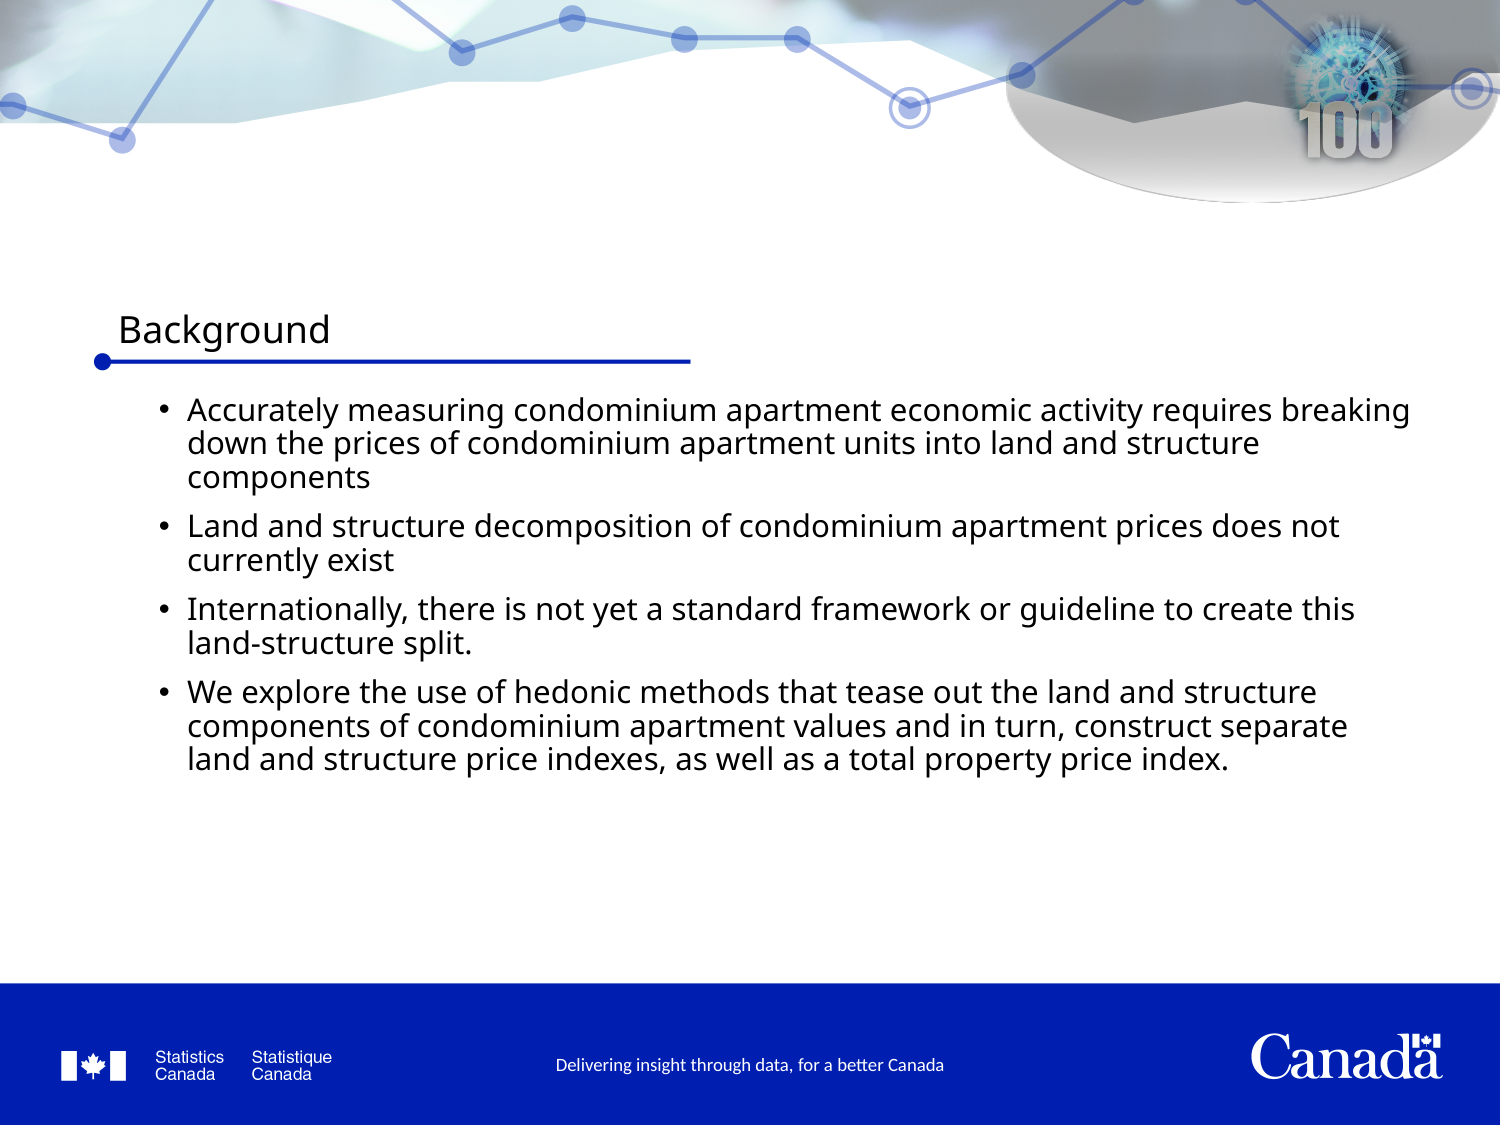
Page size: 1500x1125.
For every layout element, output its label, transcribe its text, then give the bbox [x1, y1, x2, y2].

list Accurately measuring condominium apartment economic activity requires breaking down the prices of condominium apartment units into land and structure components Land and structure decomposition of condominium apartment prices does not currently exist Internationally, there is not yet a standard framework or guideline to create this land-structure split. We explore the use of hedonic methods that tease out the land and structure components of condominium apartment values and in turn, construct separate land and structure price indexes, as well as a total property price index. [144, 386, 1428, 895]
picture [0, 0, 1500, 1125]
title Background [103, 212, 1397, 360]
